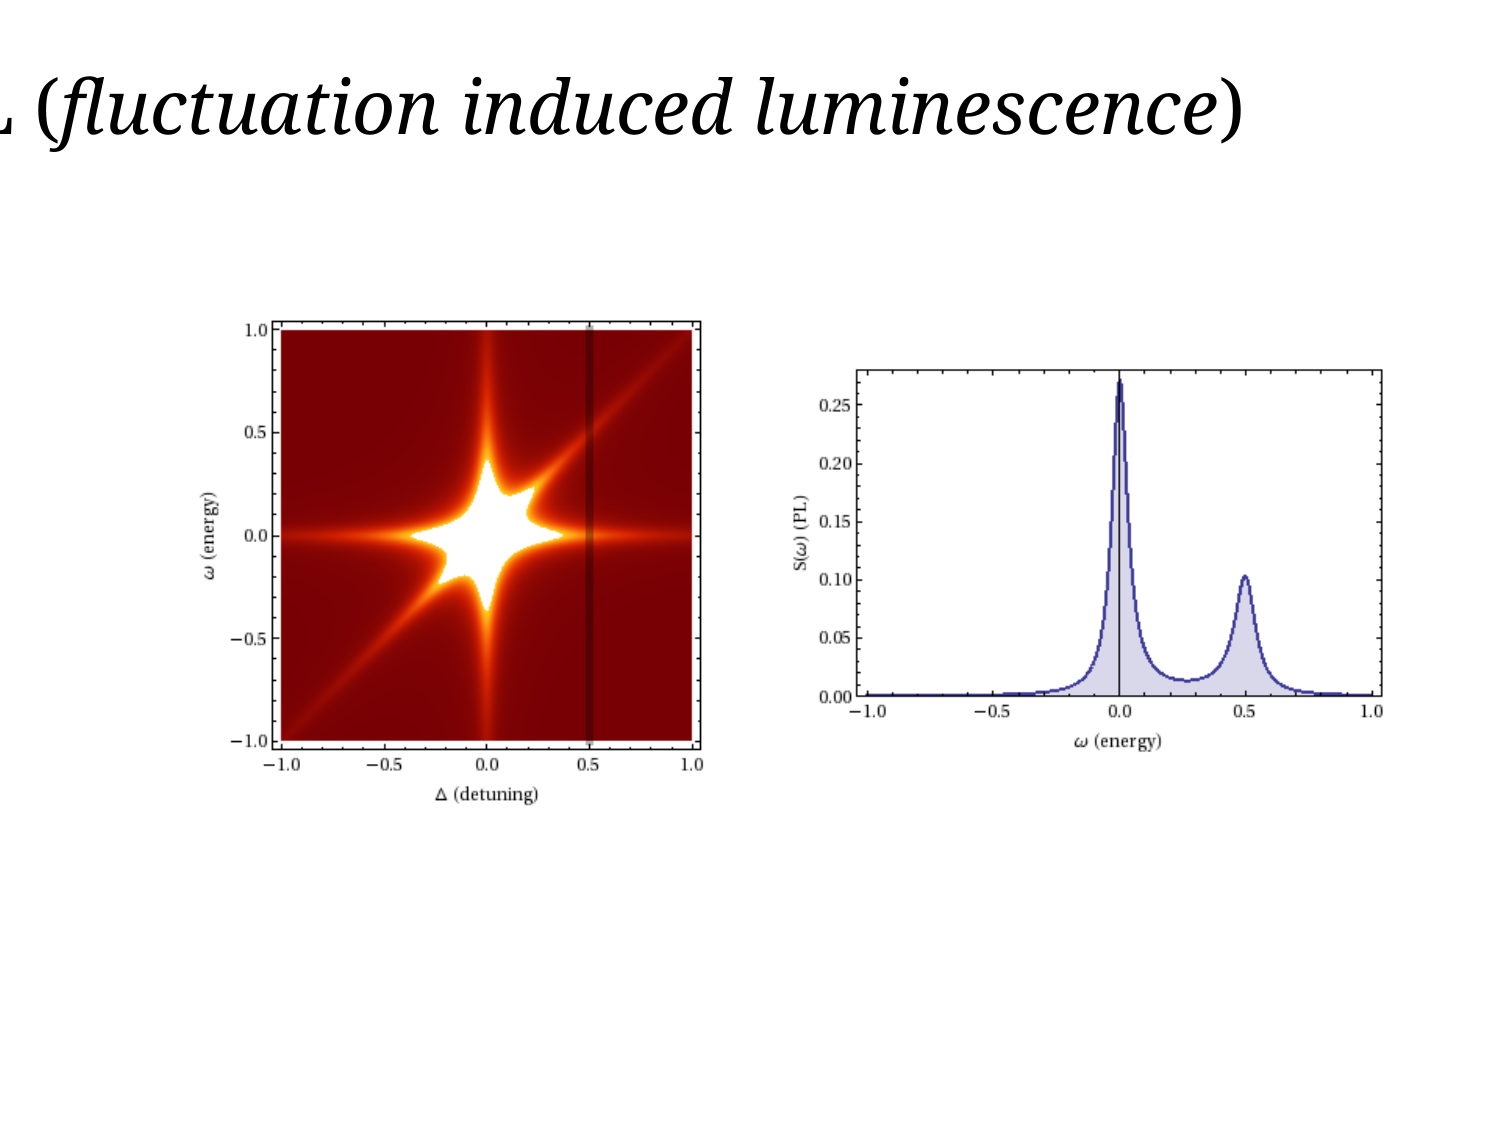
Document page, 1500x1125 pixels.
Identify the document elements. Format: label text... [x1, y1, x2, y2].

text_box FIL (fluctuation induced luminescence) [0, 52, 1261, 158]
picture [149, 299, 1401, 832]
